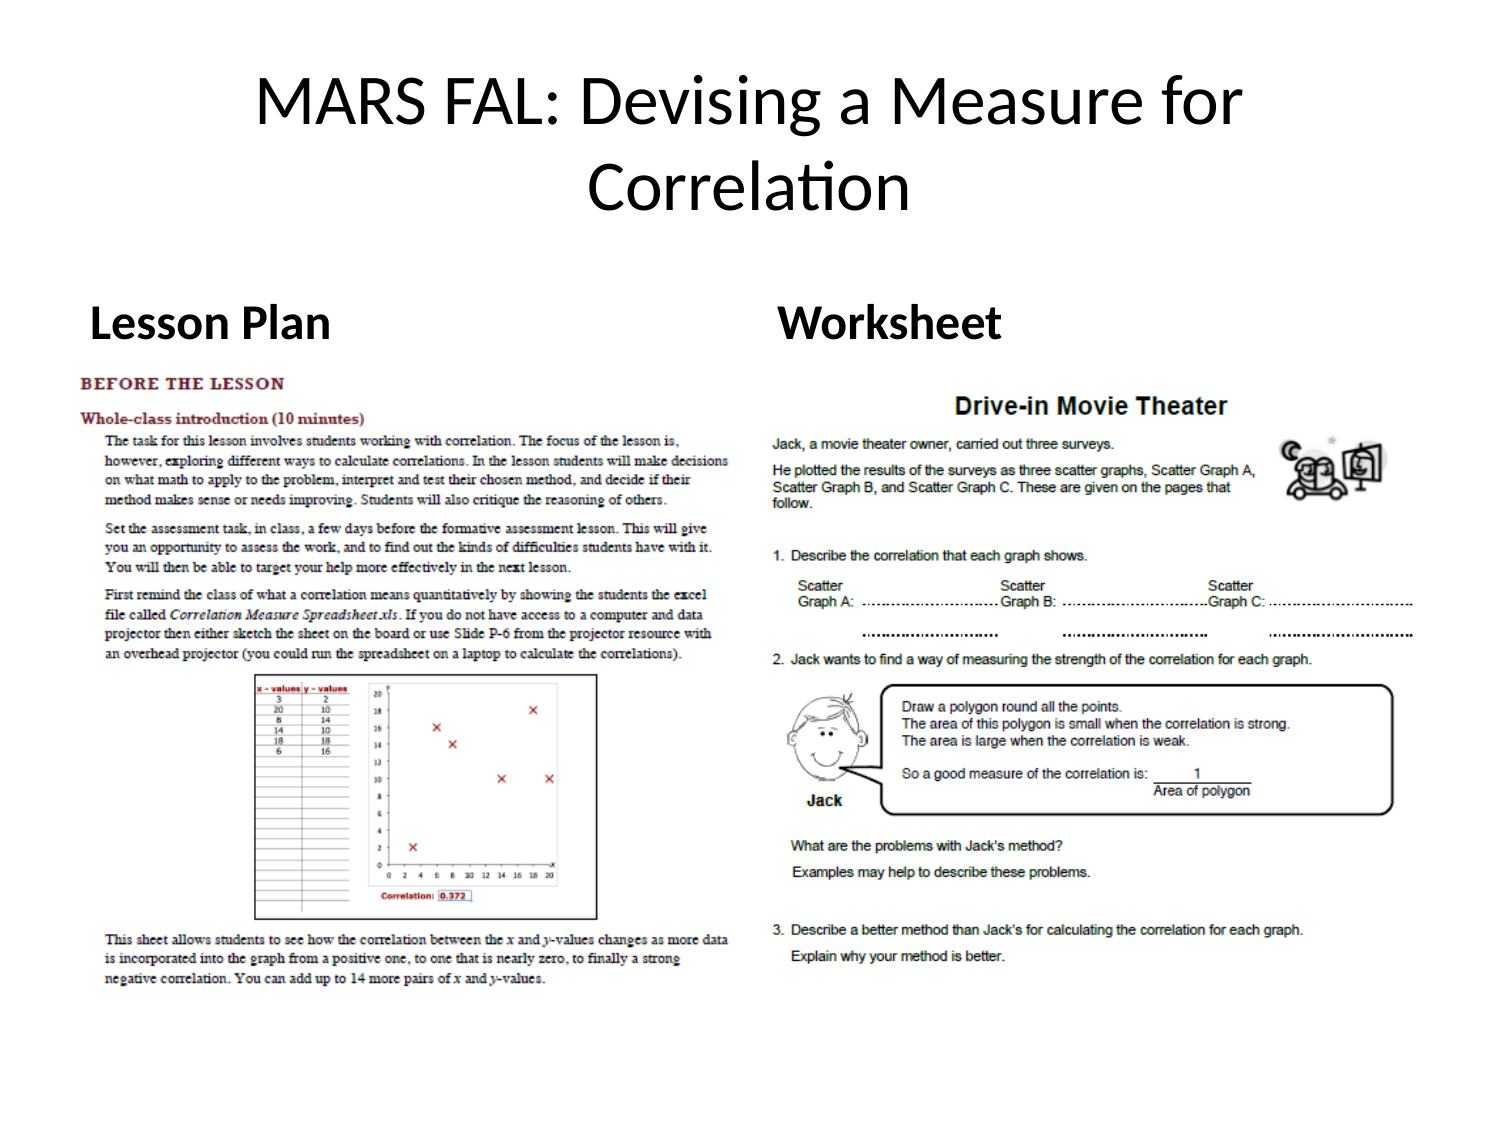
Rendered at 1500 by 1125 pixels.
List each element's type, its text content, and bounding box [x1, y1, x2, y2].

list Lesson Plan [75, 251, 738, 357]
title MARS FAL: Devising a Measure for Correlation [75, 45, 1425, 233]
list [761, 365, 1426, 997]
list Worksheet [761, 251, 1425, 357]
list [74, 371, 738, 990]
